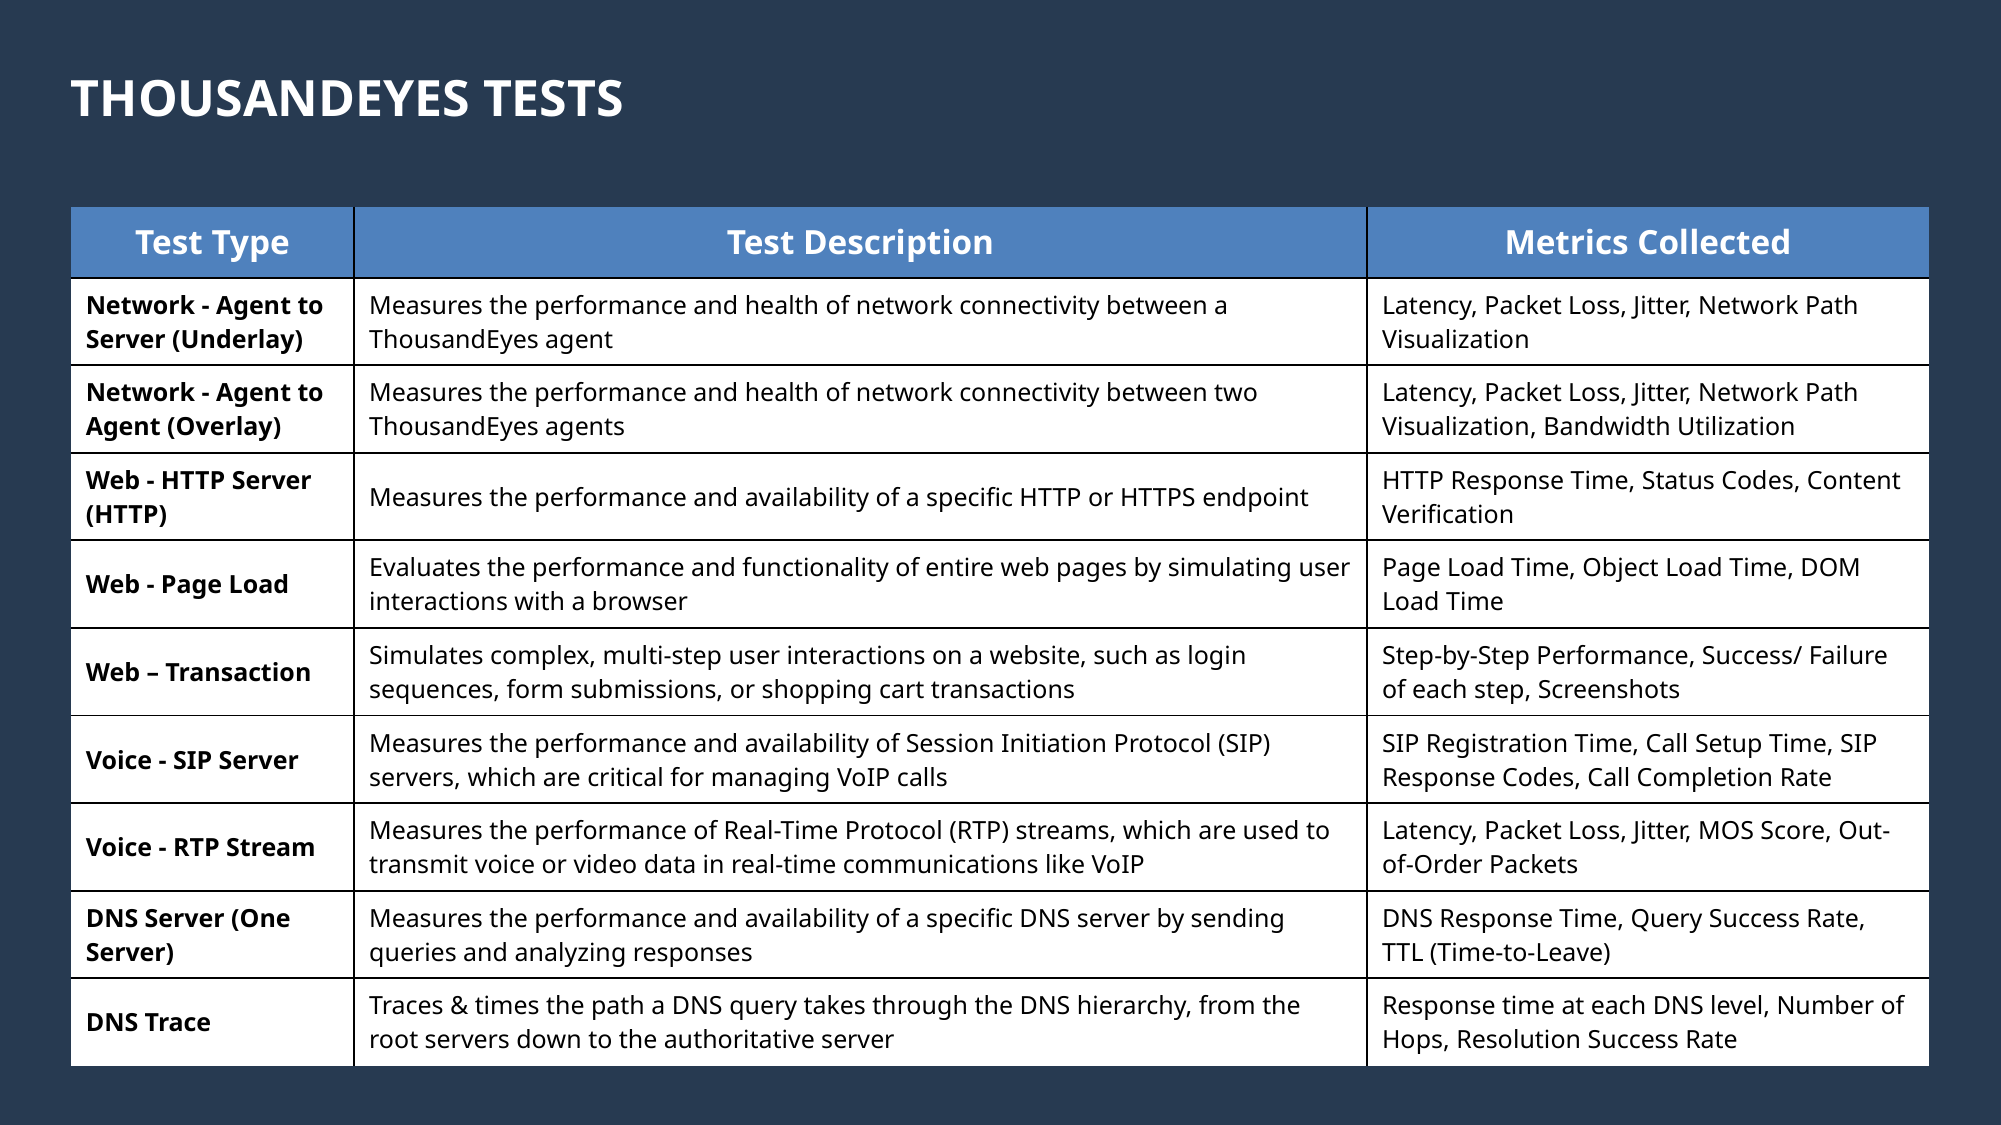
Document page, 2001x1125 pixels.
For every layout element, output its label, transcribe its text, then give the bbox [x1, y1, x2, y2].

table_cell Network - Agent to Agent (Overlay) [71, 366, 353, 452]
table_cell Response time at each DNS level, Number of Hops, Resolution Success Rate [1368, 979, 1929, 1066]
table_cell Voice - RTP Stream [71, 804, 353, 890]
table_cell DNS Server (One Server) [71, 892, 353, 977]
table_cell Evaluates the performance and functionality of entire web pages by simulating user interactions with a browser [355, 541, 1366, 627]
table_cell Page Load Time, Object Load Time, DOM Load Time [1368, 541, 1929, 627]
table_header Metrics Collected [1368, 207, 1929, 277]
table_cell Web - Page Load [71, 541, 353, 627]
table_cell Step-by-Step Performance, Success/ Failure of each step, Screenshots [1368, 629, 1929, 715]
title ThousandEyes Tests [70, 58, 1930, 135]
table_cell Measures the performance and availability of a specific HTTP or HTTPS endpoint [355, 454, 1366, 539]
table_cell Web – Transaction [71, 629, 353, 715]
table_cell Simulates complex, multi-step user interactions on a website, such as login sequences, form submissions, or shopping cart transactions [355, 629, 1366, 715]
table_cell DNS Response Time, Query Success Rate, TTL (Time-to-Leave) [1368, 892, 1929, 977]
table_cell Measures the performance and availability of a specific DNS server by sending queries and analyzing responses [355, 892, 1366, 977]
table_header Test Description [355, 207, 1366, 277]
table_cell Latency, Packet Loss, Jitter, Network Path Visualization [1368, 279, 1929, 364]
table_cell HTTP Response Time, Status Codes, Content Verification [1368, 454, 1929, 539]
table_cell DNS Trace [71, 979, 353, 1066]
table_cell Web - HTTP Server (HTTP) [71, 454, 353, 539]
table_cell Measures the performance and availability of Session Initiation Protocol (SIP) servers, which are critical for managing VoIP calls [355, 716, 1366, 802]
table_cell Latency, Packet Loss, Jitter, Network Path Visualization, Bandwidth Utilization [1368, 366, 1929, 452]
table_cell Measures the performance and health of network connectivity between a ThousandEyes agent [355, 279, 1366, 364]
table_cell Measures the performance of Real-Time Protocol (RTP) streams, which are used to transmit voice or video data in real-time communications like VoIP [355, 804, 1366, 890]
table_cell Latency, Packet Loss, Jitter, MOS Score, Out-of-Order Packets [1368, 804, 1929, 890]
table_cell SIP Registration Time, Call Setup Time, SIP Response Codes, Call Completion Rate [1368, 716, 1929, 802]
table_cell Traces & times the path a DNS query takes through the DNS hierarchy, from the root servers down to the authoritative server [355, 979, 1366, 1066]
table_cell Network - Agent to Server (Underlay) [71, 279, 353, 364]
table_header Test Type [71, 207, 353, 277]
table_cell Measures the performance and health of network connectivity between two ThousandEyes agents [355, 366, 1366, 452]
table_cell Voice - SIP Server [71, 716, 353, 802]
